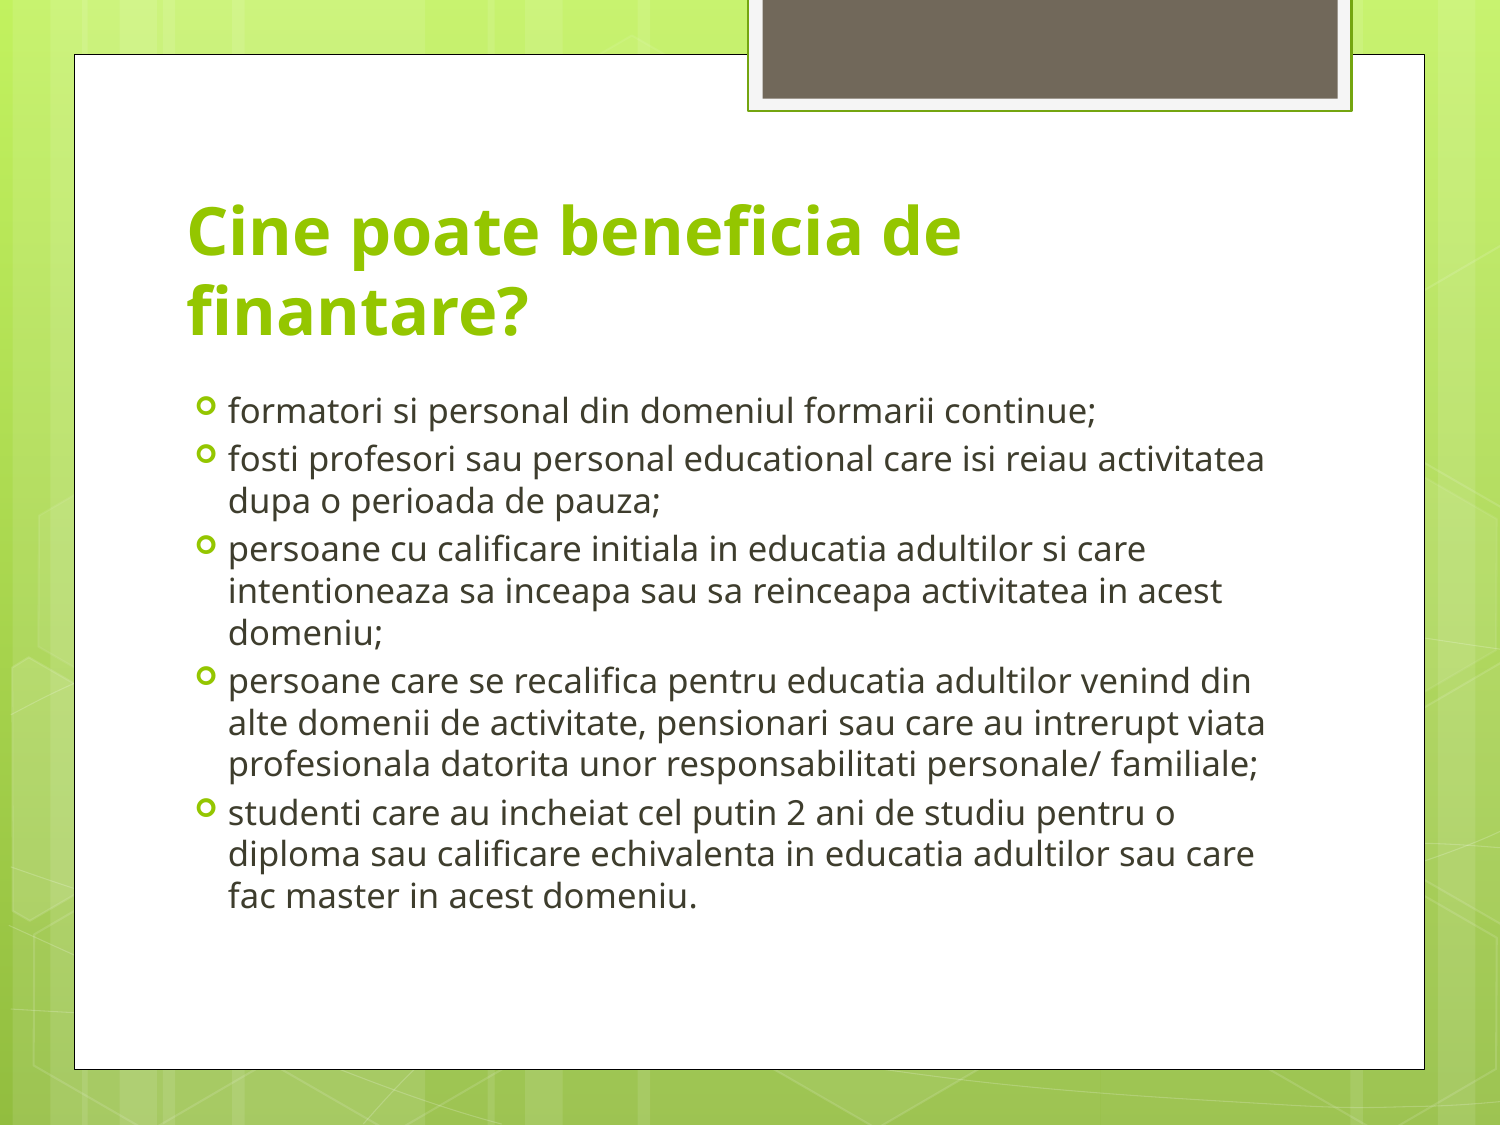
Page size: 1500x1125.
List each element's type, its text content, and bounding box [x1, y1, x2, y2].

list formatori si personal din domeniul formarii continue; fosti profesori sau personal educational care isi reiau activitatea dupa o perioada de pauza; persoane cu calificare initiala in educatia adultilor si care intentioneaza sa inceapa sau sa reinceapa activitatea in acest domeniu; persoane care se recalifica pentru educatia adultilor venind din alte domenii de activitate, pensionari sau care au intrerupt viata profesionala datorita unor responsabilitati personale/ familiale; studenti care au incheiat cel putin 2 ani de studiu pentru o diploma sau calificare echivalenta in educatia adultilor sau care fac master in acest domeniu. [171, 381, 1283, 957]
title Cine poate beneficia de finantare? [171, 168, 1324, 357]
